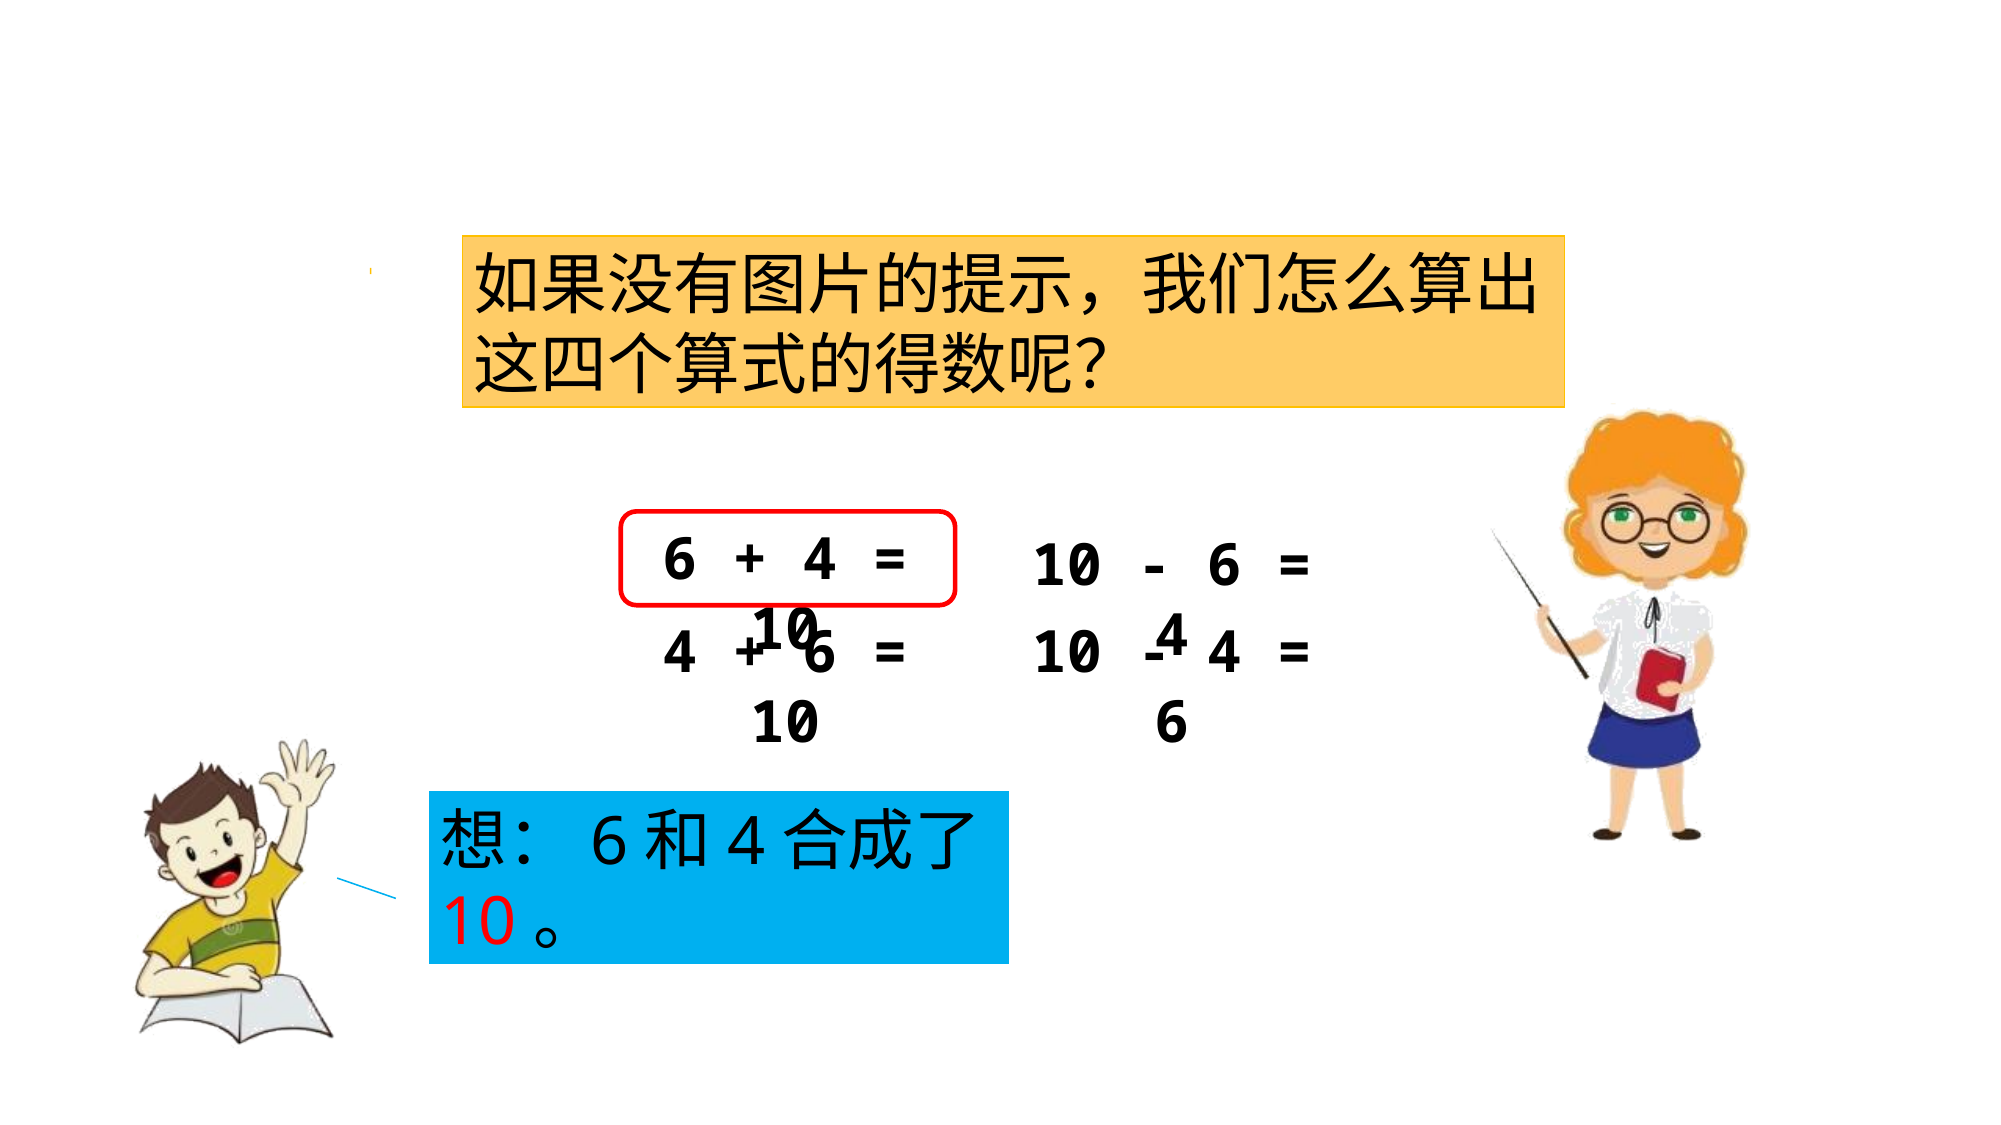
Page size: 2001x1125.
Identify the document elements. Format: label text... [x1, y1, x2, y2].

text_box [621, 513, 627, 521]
picture [1384, 403, 1837, 877]
text_box 如果没有图片的提示，我们怎么算出这四个算式的得数呢？ [462, 235, 1565, 408]
text_box 10 - 6 = 4 [1007, 519, 1336, 607]
text_box [620, 511, 956, 606]
text_box 6 + 4 = 10 [621, 596, 950, 607]
text_box 想：6和4合成了10。 [429, 791, 1008, 964]
text_box 4 + 6 = 10 [621, 607, 950, 762]
text_box 10 - 4 = 6 [1007, 607, 1336, 762]
picture [106, 709, 358, 1075]
